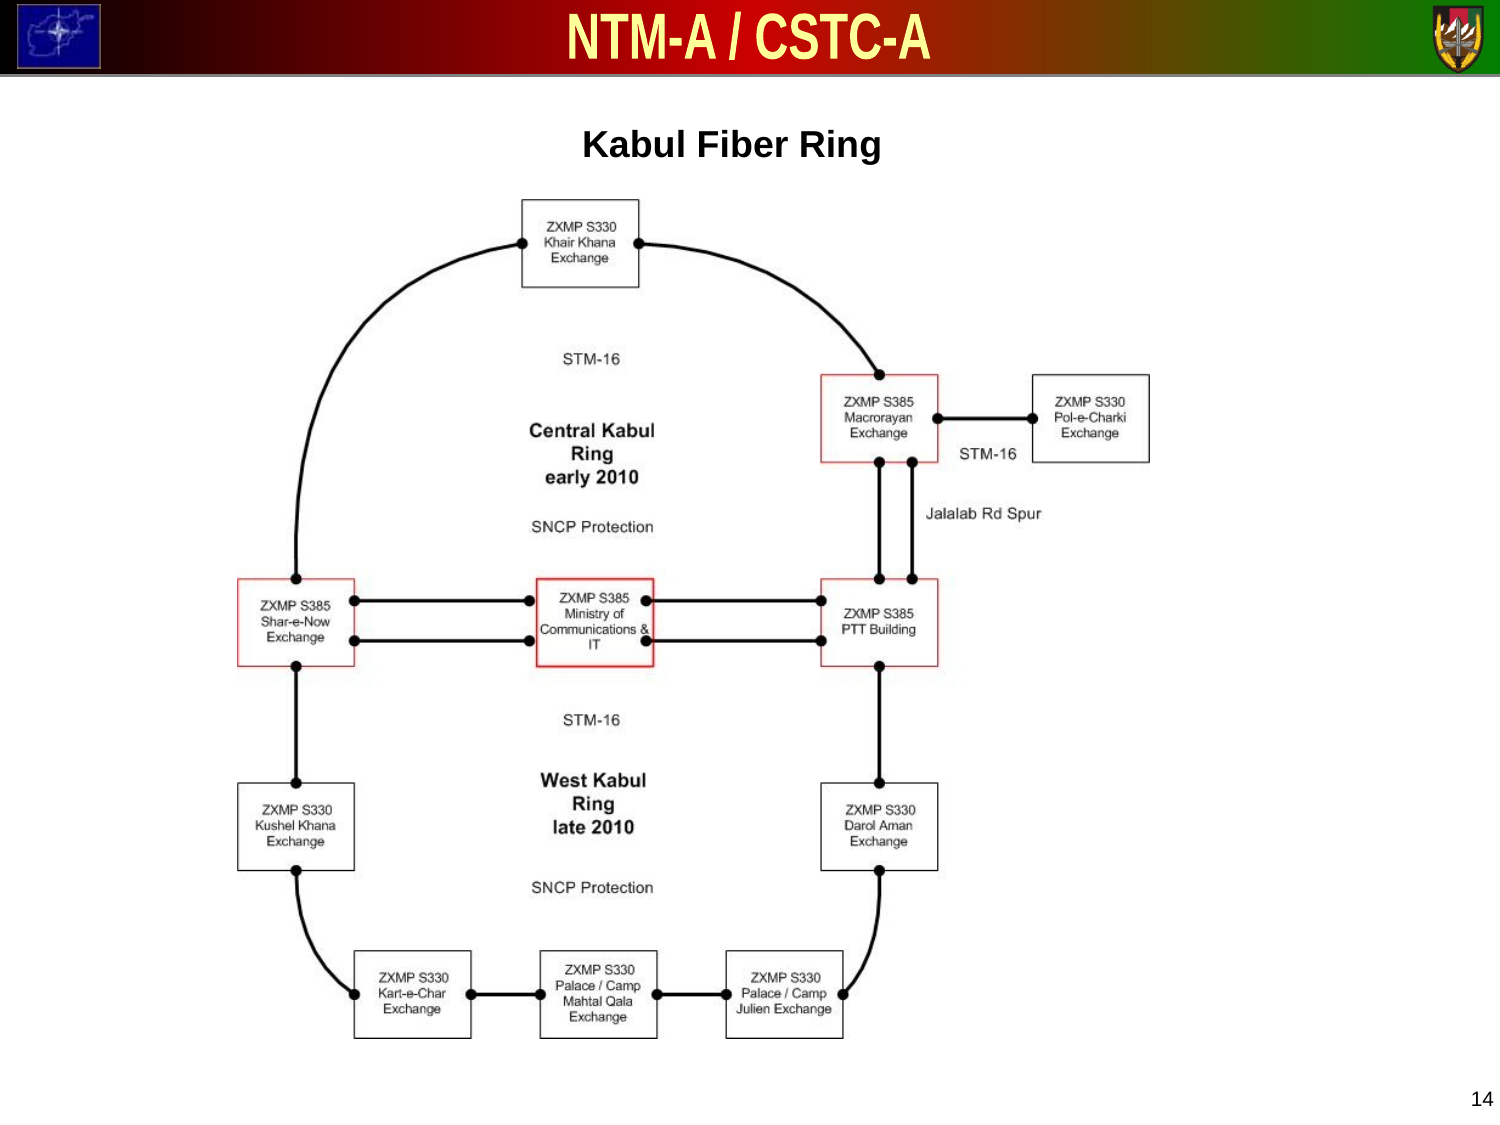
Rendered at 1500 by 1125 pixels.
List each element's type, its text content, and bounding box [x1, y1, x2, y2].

slide_number 14 [1181, 1073, 1495, 1123]
picture [237, 199, 1150, 1040]
picture [17, 4, 101, 69]
picture [1432, 5, 1484, 74]
text_box Kabul Fiber Ring [162, 112, 1313, 173]
